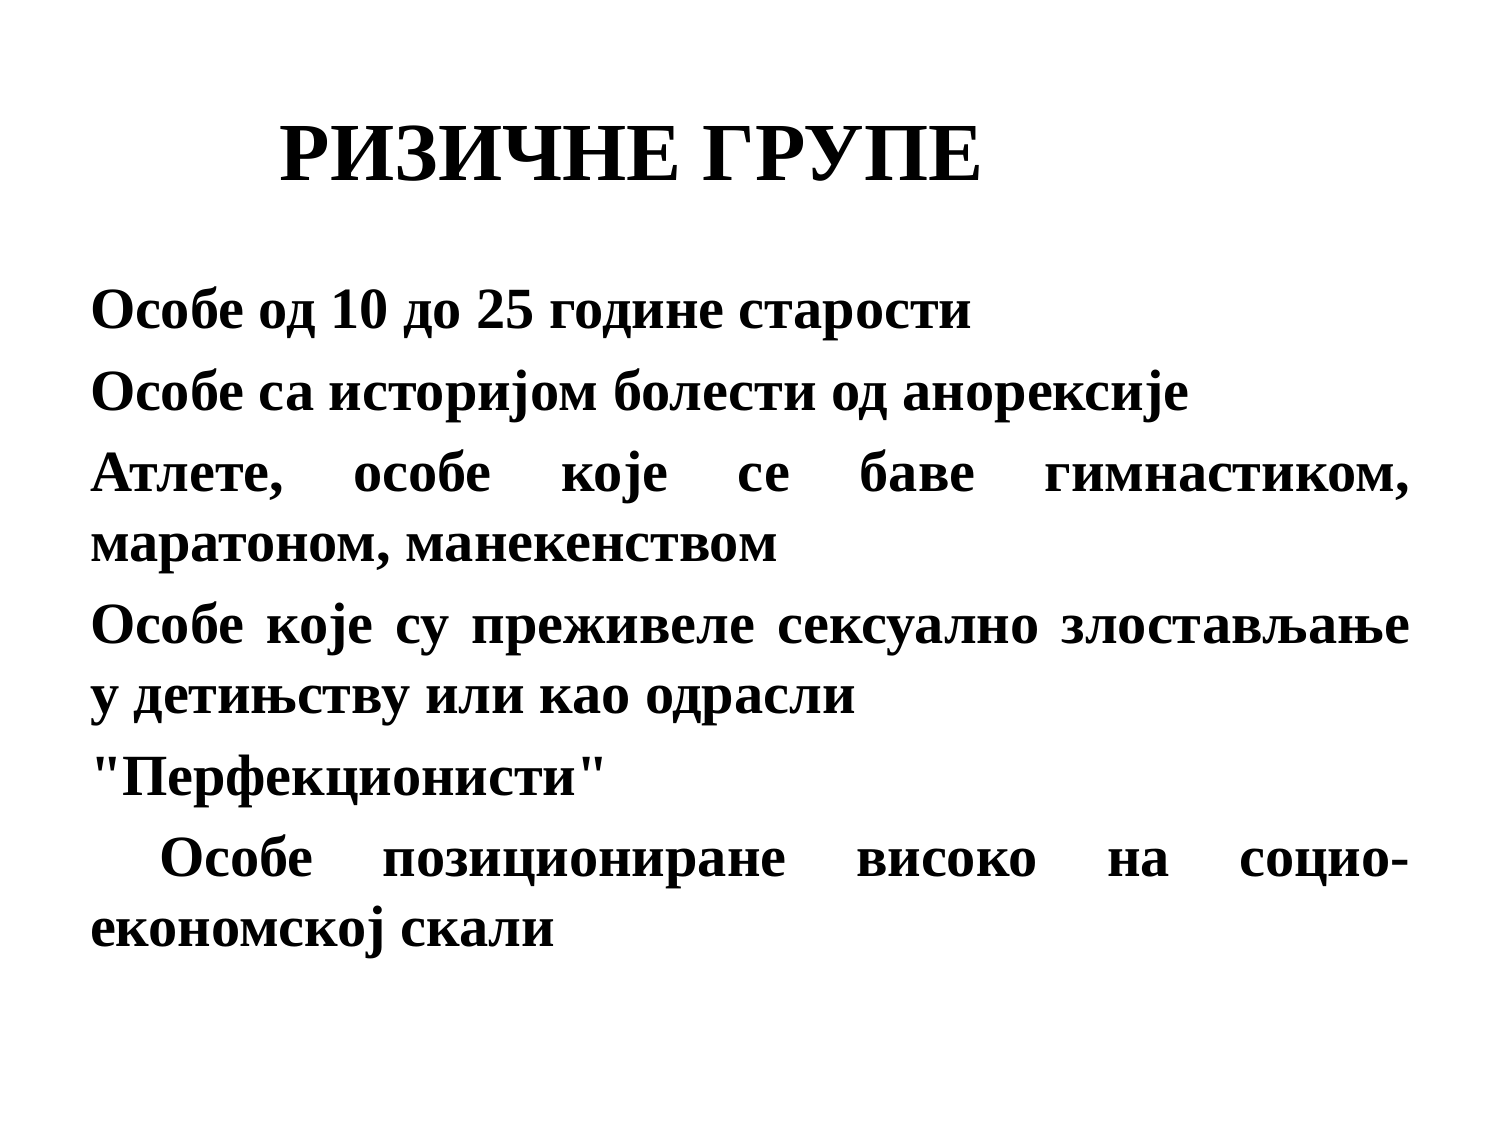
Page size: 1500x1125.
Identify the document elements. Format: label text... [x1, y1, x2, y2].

list Особе од 10 до 25 године старости Особе са историјом болести од анорексије Атлете, особе које се баве гимнастиком, маратоном, манекенством Особе које су преживеле сексуално злостављање у детињству или као одрасли "Перфекционисти" Особе позициониране високо на социо-економској скали [75, 262, 1425, 1005]
title РИЗИЧНЕ ГРУПЕ [206, 90, 1057, 205]
